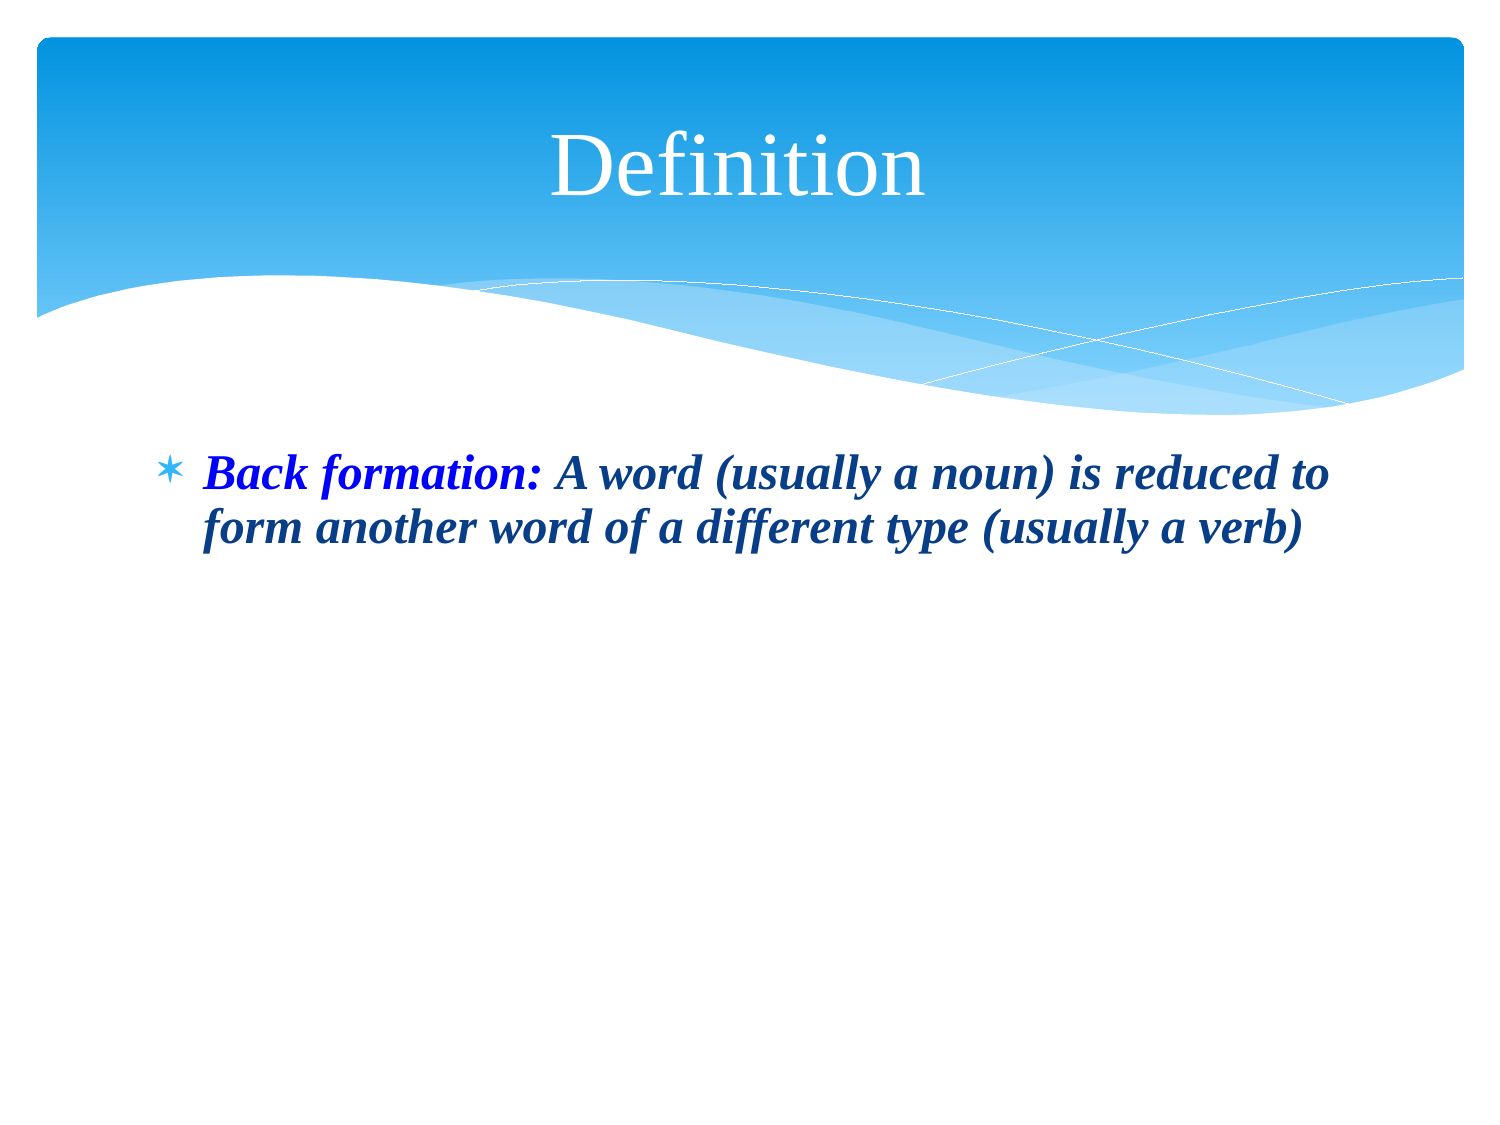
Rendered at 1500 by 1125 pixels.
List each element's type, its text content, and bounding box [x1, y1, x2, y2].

list Back formation: A word (usually a noun) is reduced to form another word of a different type (usually a verb) [143, 438, 1359, 1005]
title Definition [75, 55, 1425, 261]
